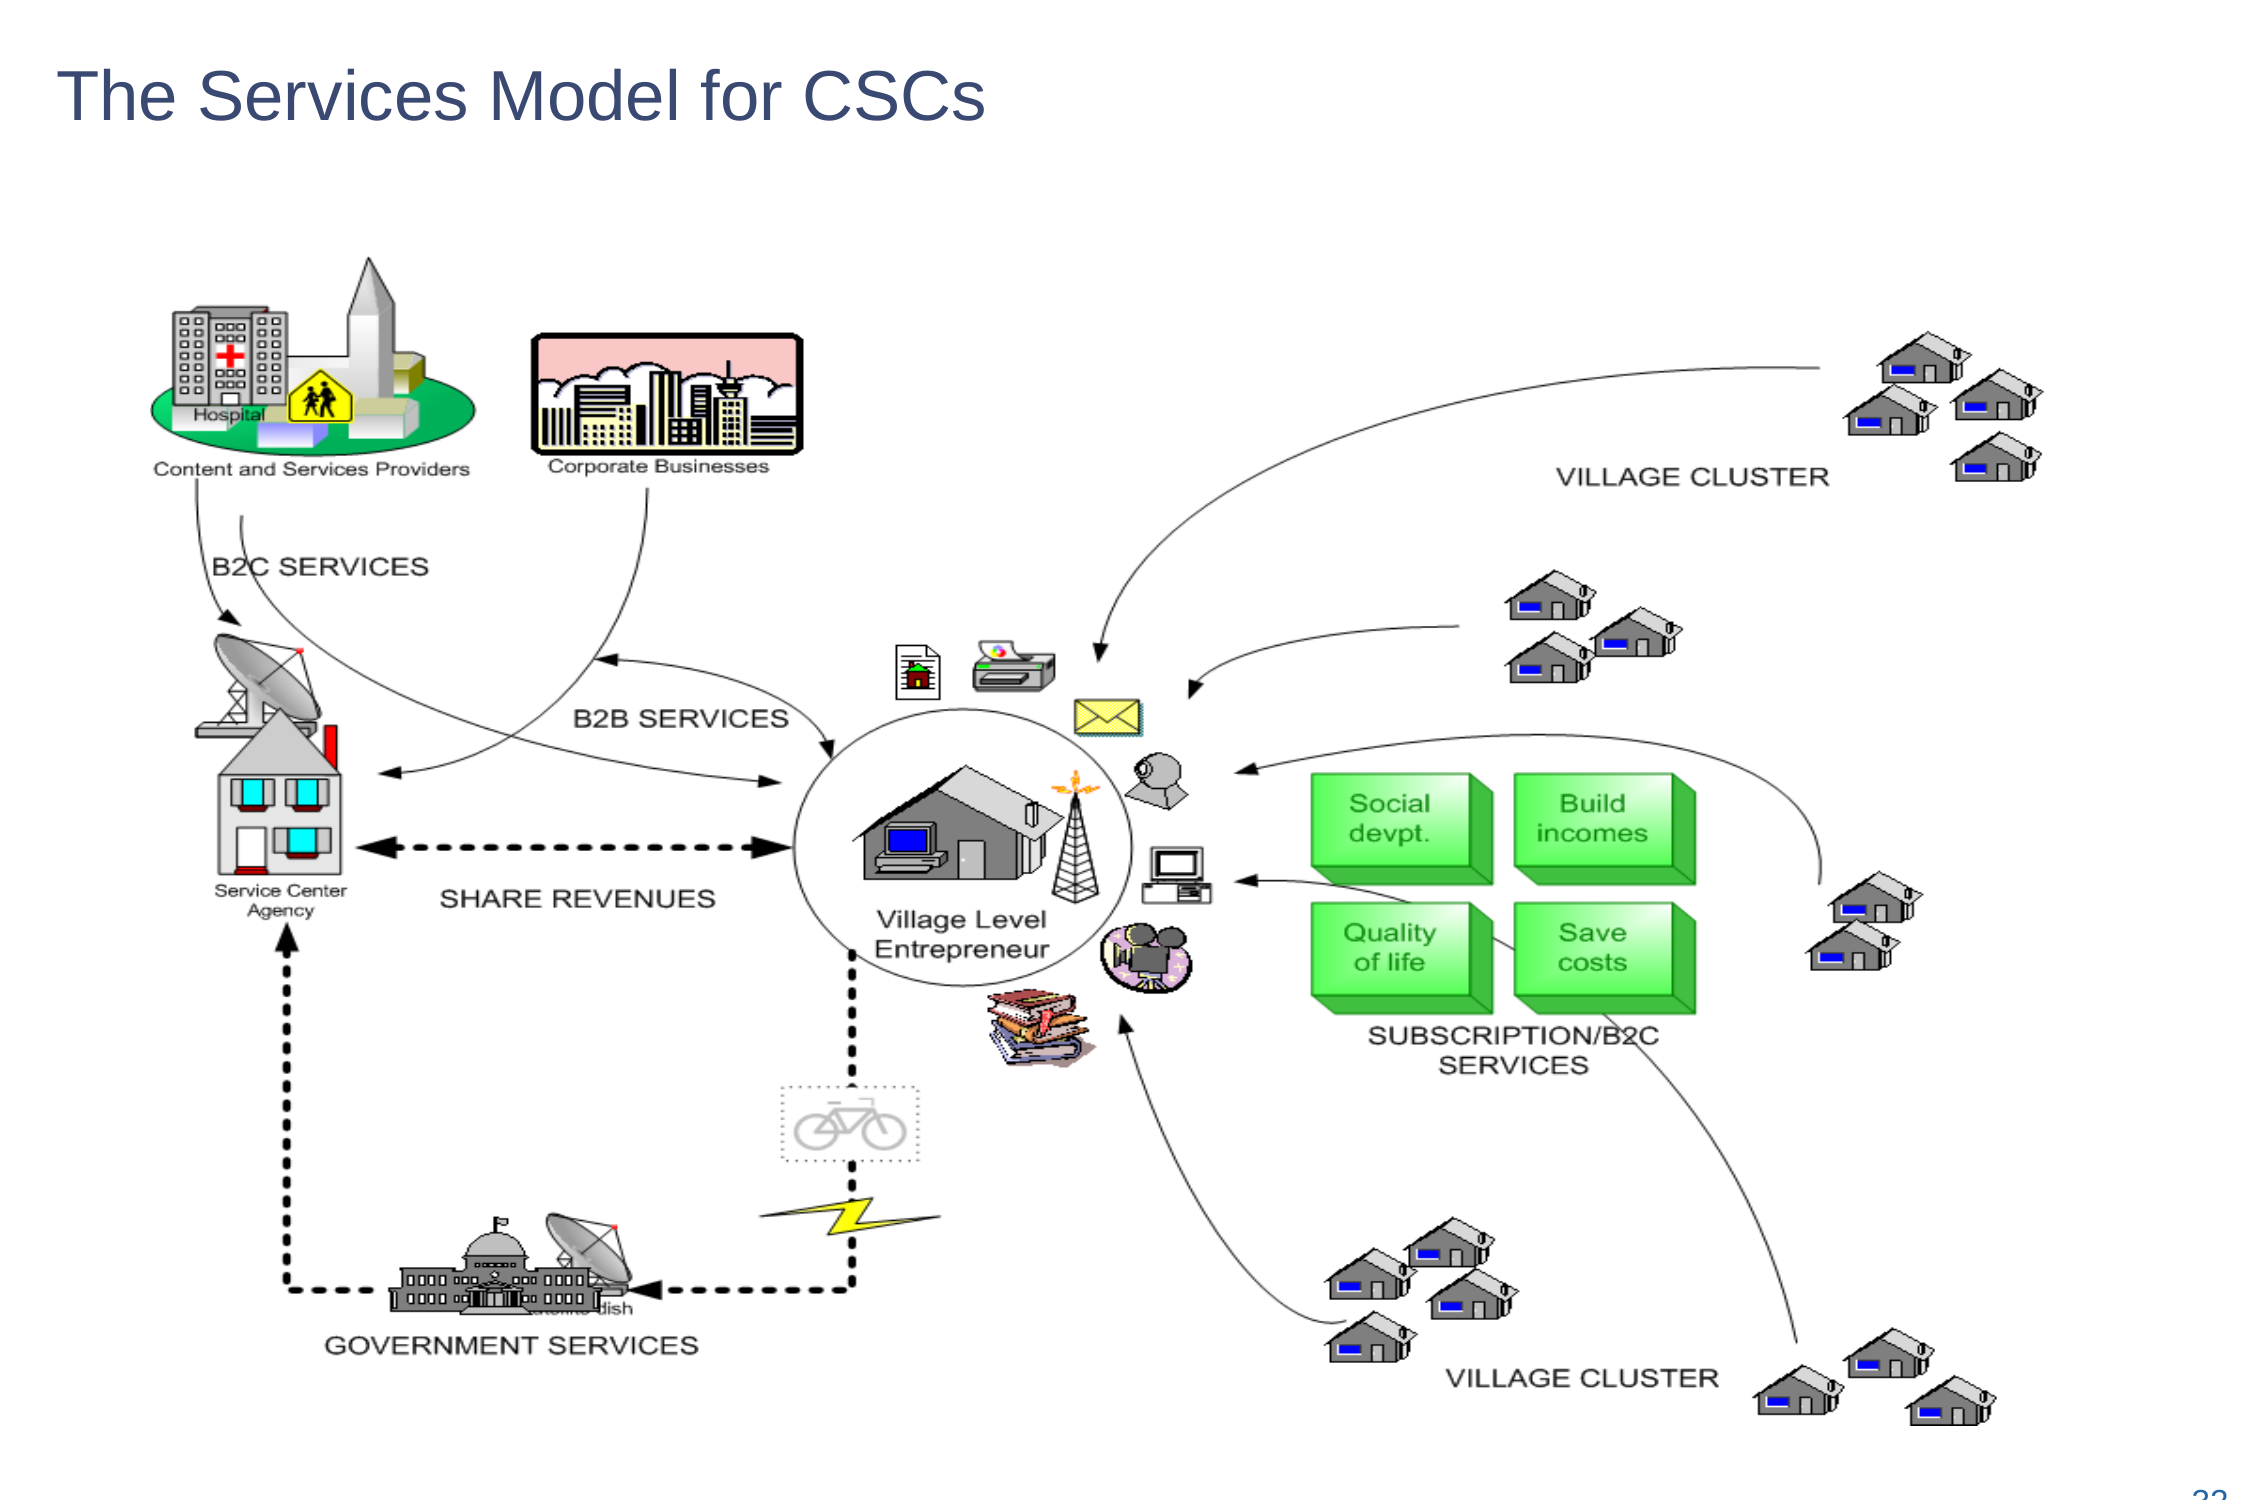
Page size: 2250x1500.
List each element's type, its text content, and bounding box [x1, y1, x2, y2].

title The Services Model for CSCs [56, 50, 2213, 200]
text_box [149, 256, 2044, 1426]
slide_number 32 [1781, 1449, 2250, 1500]
